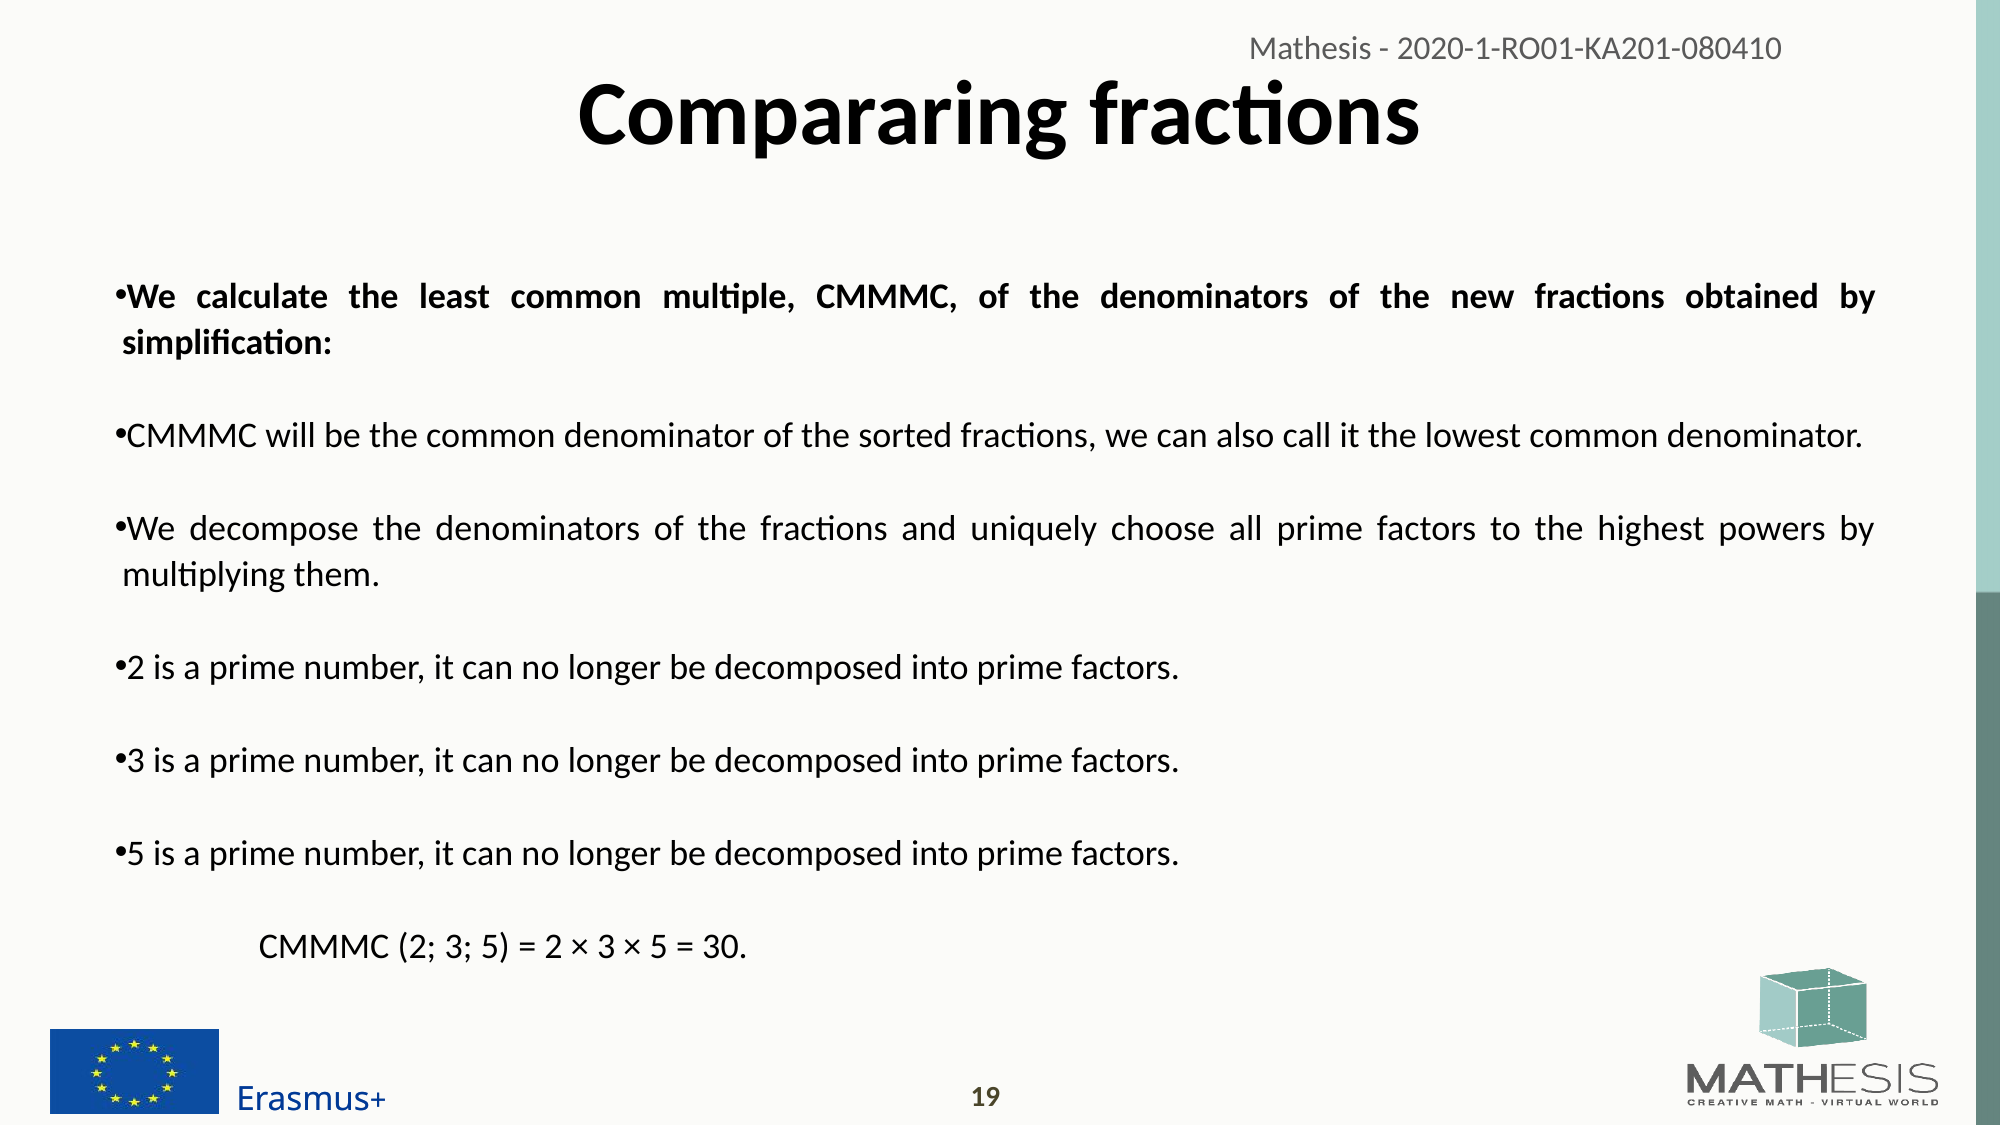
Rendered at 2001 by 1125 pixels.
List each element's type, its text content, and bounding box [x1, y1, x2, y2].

picture [50, 1029, 219, 1114]
title Compararing fractions [99, 45, 1900, 233]
list We calculate the least common multiple, CMMMC, of the denominators of the new fractions obtained by simplification: CMMMC will be the common denominator of the sorted fractions, we can also call it the lowest common denominator. We decompose the denominators of the fractions and uniquely choose all prime factors to the highest powers by multiplying them. 2 is a prime number, it can no longer be decomposed into prime factors. 3 is a prime number, it can no longer be decomposed into prime factors. 5 is a prime number, it can no longer be decomposed into prime factors. CMMMC (2; 3; 5) = 2 × 3 × 5 = 30. [99, 262, 1900, 1005]
